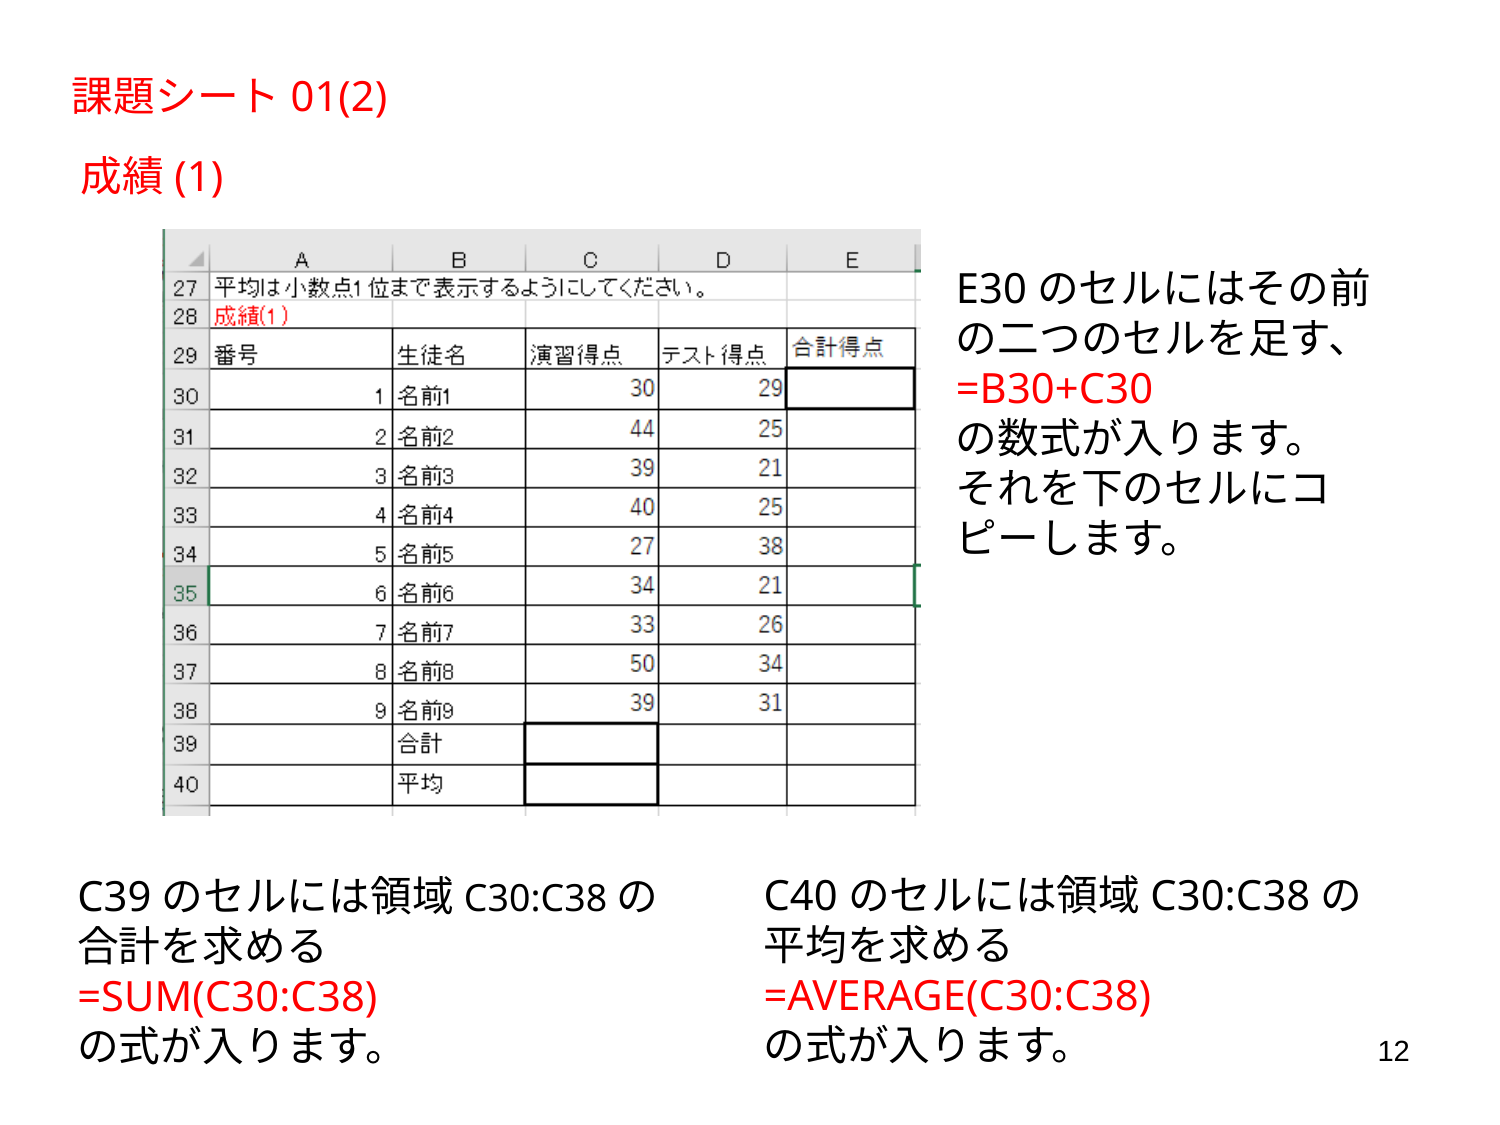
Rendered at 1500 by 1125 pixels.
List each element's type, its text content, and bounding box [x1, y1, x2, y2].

slide_number 12 [1074, 1024, 1425, 1103]
picture [162, 229, 921, 816]
text_box E30のセルにはその前の二つのセルを足す、 =B30+C30 の数式が入ります。 それを下のセルにコピーします。 [941, 254, 1392, 569]
text_box 成績(1) [66, 142, 1500, 208]
text_box C39のセルには領域C30:C38の合計を求める =SUM(C30:C38) の式が入ります。 [62, 862, 709, 1078]
text_box 課題シート01(2) [57, 62, 1360, 128]
text_box C40のセルには領域C30:C38の平均を求める =AVERAGE(C30:C38) の式が入ります。 [748, 861, 1395, 1076]
